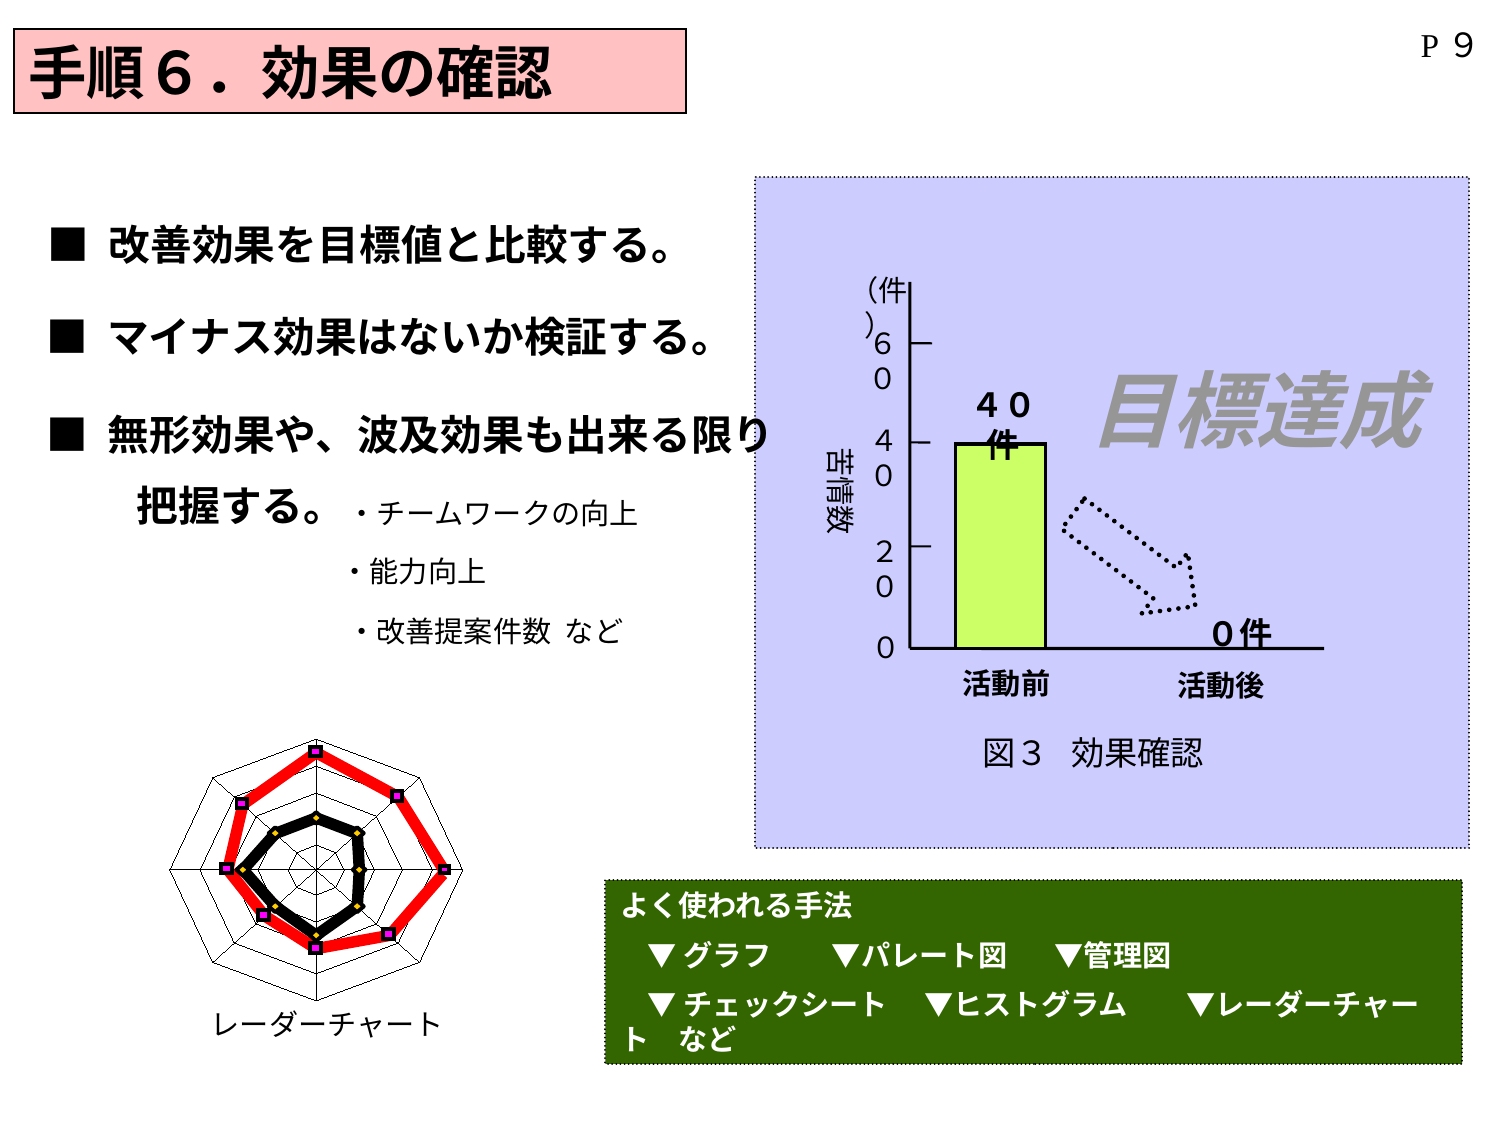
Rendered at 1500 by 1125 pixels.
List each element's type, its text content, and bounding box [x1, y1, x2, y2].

text_box （件） [821, 265, 936, 350]
text_box ４０件 [941, 376, 1066, 472]
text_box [31, 401, 814, 1049]
text_box ０件 [1190, 605, 1289, 661]
text_box ４０ [867, 414, 920, 500]
text_box ■ マイナス効果はないか検証する。 [31, 303, 788, 369]
text_box [754, 177, 1470, 849]
text_box P９ [1405, 16, 1500, 71]
text_box ■ 改善効果を目標値と比較する。 [32, 211, 761, 277]
text_box [955, 472, 1046, 649]
text_box ６０ [847, 350, 920, 403]
text_box 活動後 [1160, 659, 1282, 710]
text_box よく使われる手法 ▼グラフ ▼パレート図 ▼管理図 ▼チェックシート ▼ヒストグラム ▼レーダーチャート など [605, 880, 1463, 1064]
text_box 目標達成 [1049, 350, 1462, 465]
text_box 図３ 効果確認 [838, 724, 1348, 780]
text_box ０ [850, 622, 922, 672]
text_box ２０ [867, 525, 921, 611]
text_box 活動前 [945, 658, 1067, 708]
text_box 苦情数 [801, 355, 867, 627]
text_box [1061, 498, 1196, 614]
text_box 手順６．効果の確認 [13, 28, 687, 114]
